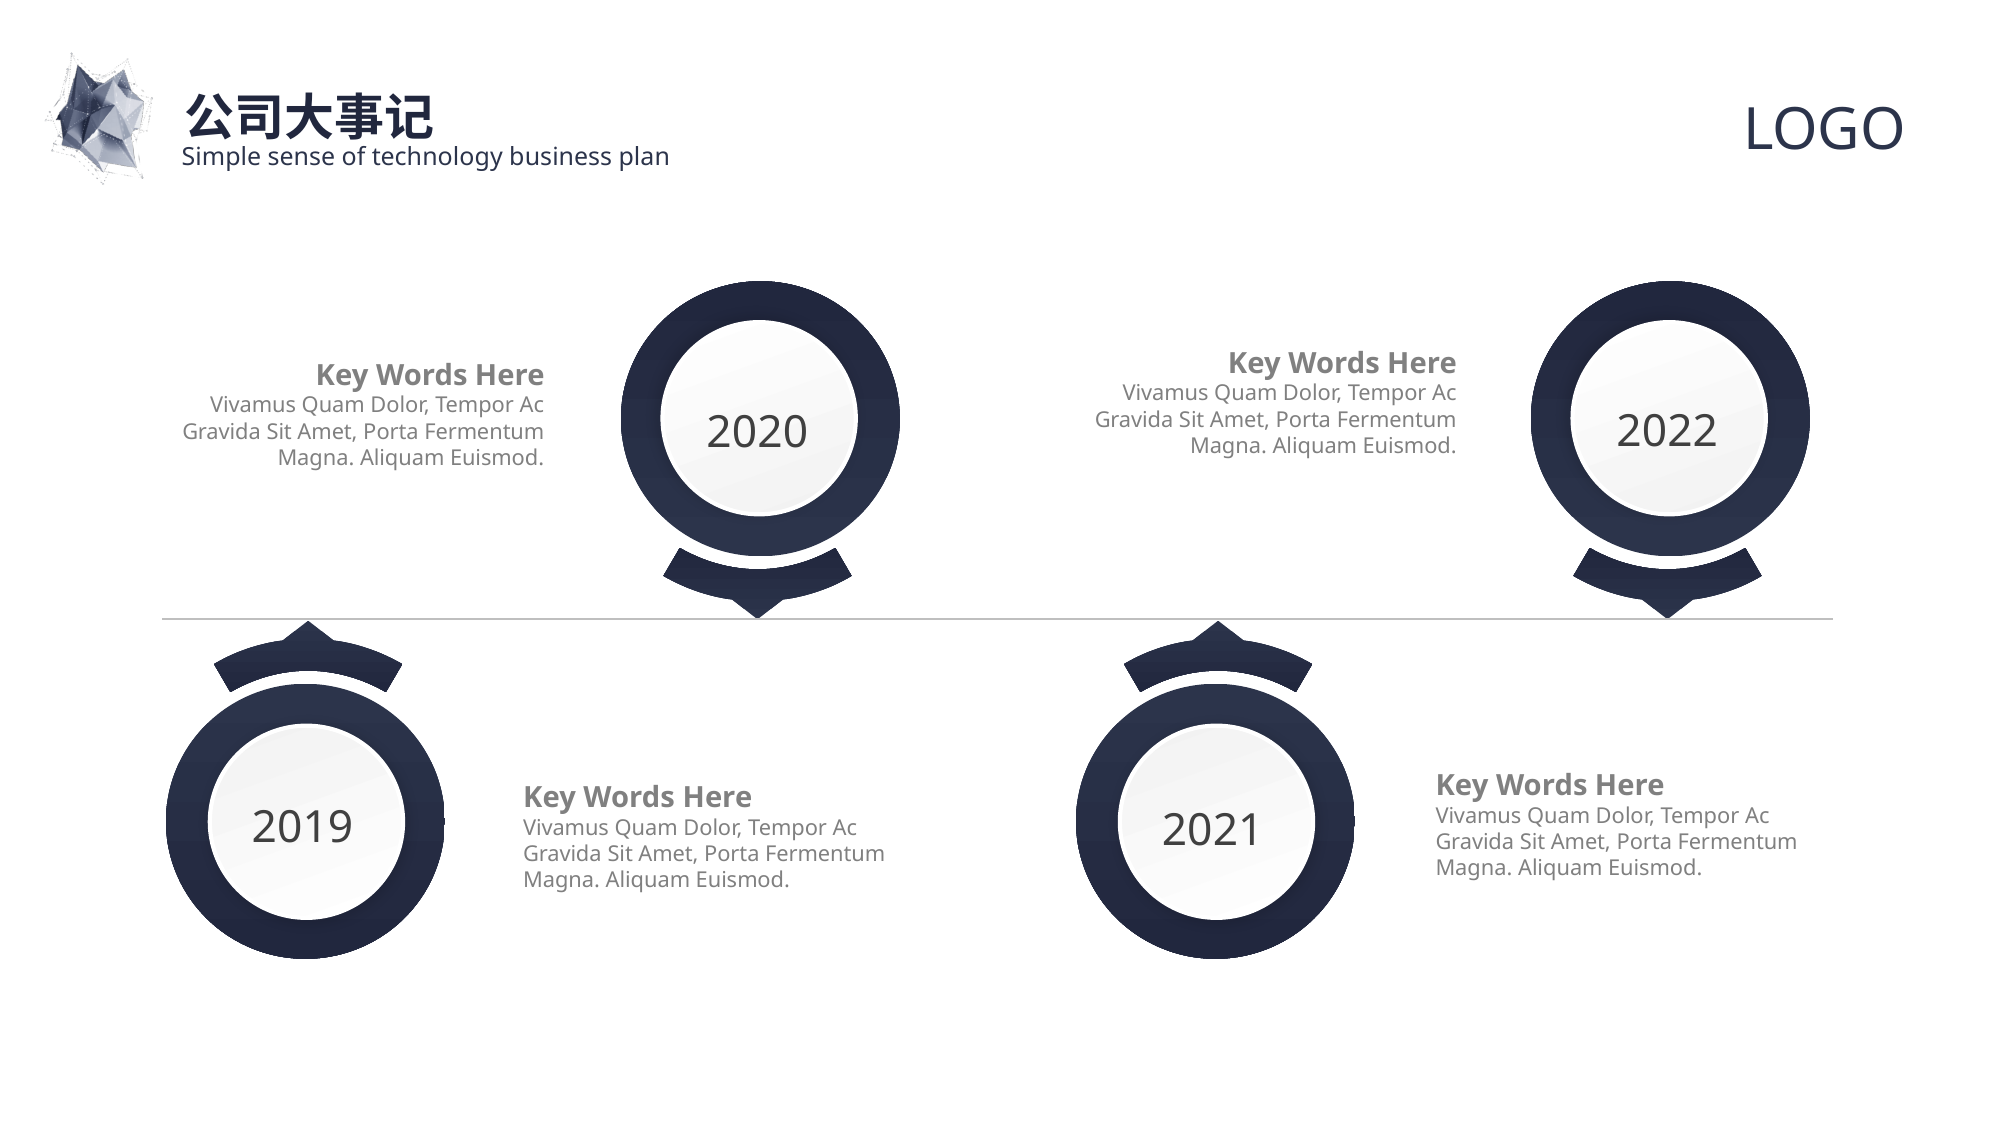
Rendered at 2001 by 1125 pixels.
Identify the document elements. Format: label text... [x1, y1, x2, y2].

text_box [620, 281, 900, 620]
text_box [165, 620, 445, 959]
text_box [1530, 281, 1810, 620]
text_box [179, 70, 774, 175]
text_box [1075, 620, 1355, 959]
text_box Key Words Here Vivamus Quam Dolor, Tempor Ac Gravida Sit Amet, Porta Fermentum Magna. Aliquam Euismod. [134, 313, 560, 478]
text_box Key Words Here Vivamus Quam Dolor, Tempor Ac Gravida Sit Amet, Porta Fermentum Magna. Aliquam Euismod. [1046, 301, 1472, 466]
picture [0, 0, 188, 236]
text_box Key Words Here Vivamus Quam Dolor, Tempor Ac Gravida Sit Amet, Porta Fermentum Magna. Aliquam Euismod. [508, 736, 920, 900]
text_box Key Words Here Vivamus Quam Dolor, Tempor Ac Gravida Sit Amet, Porta Fermentum Magna. Aliquam Euismod. [1420, 723, 1833, 888]
